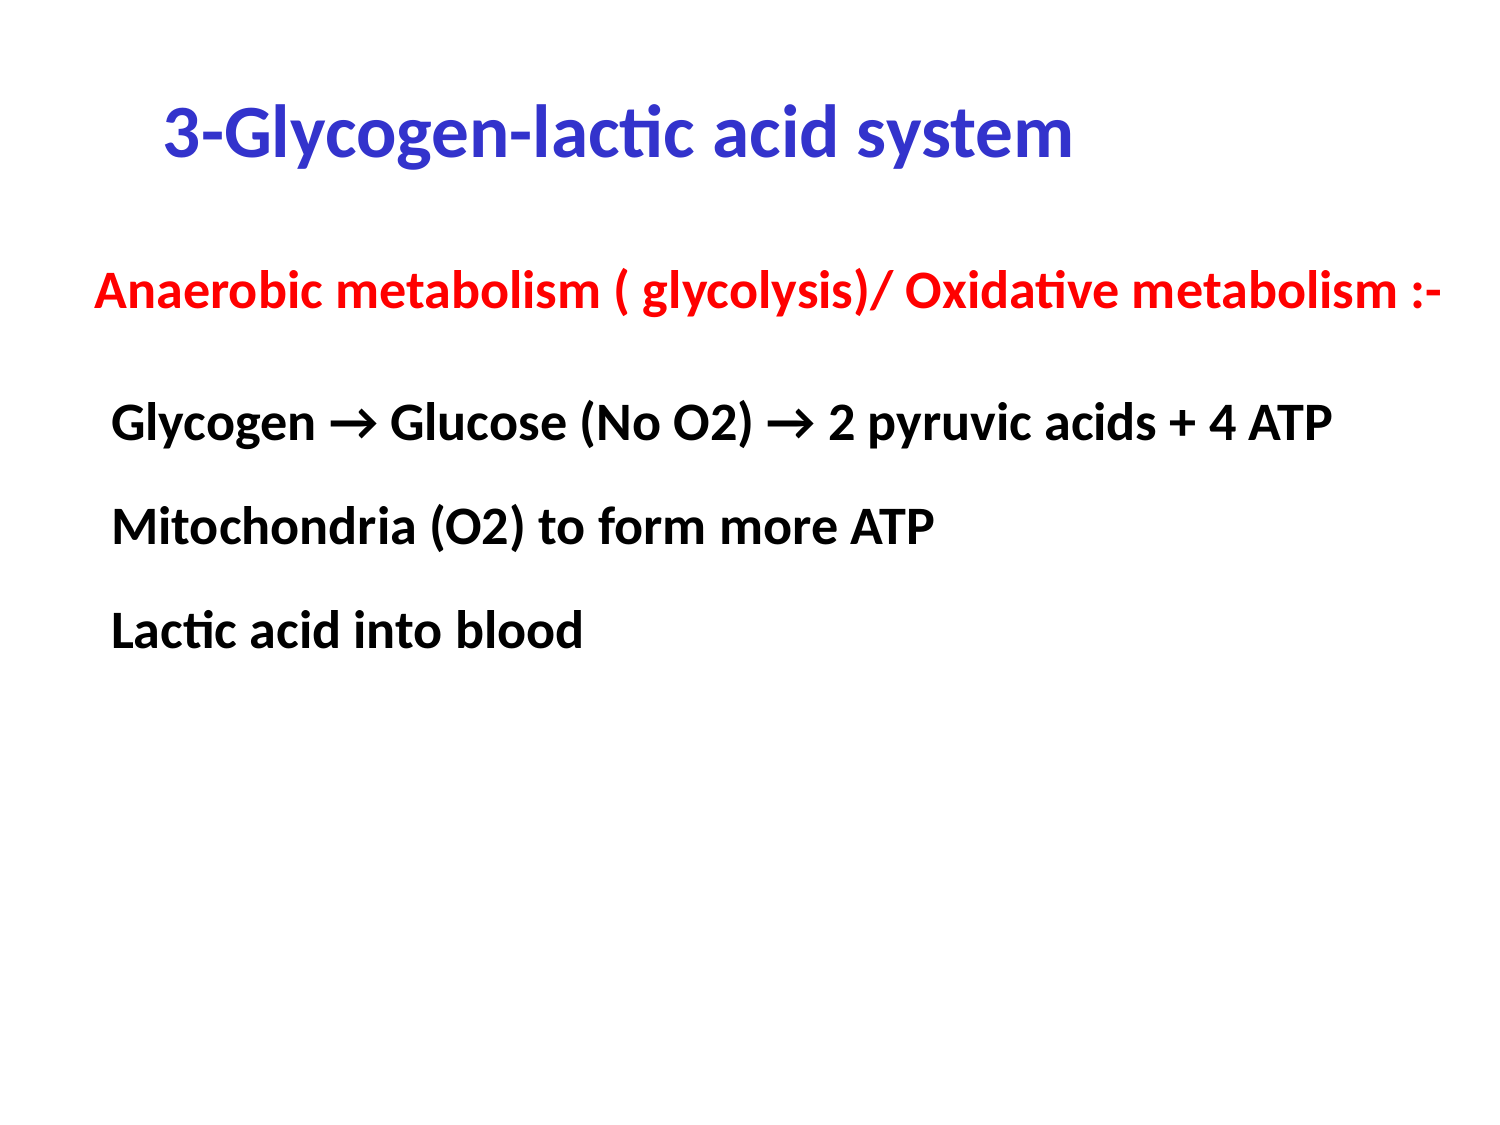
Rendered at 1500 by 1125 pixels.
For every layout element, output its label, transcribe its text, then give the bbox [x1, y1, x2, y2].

text_box Anaerobic metabolism ( glycolysis)/ Oxidative metabolism :- [94, 269, 1445, 370]
text_box 3-Glycogen-lactic acid system [162, 85, 1076, 259]
text_box Glycogen → Glucose (No O2) → 2 pyruvic acids + 4 ATP Mitochondria (O2) to form more ATP Lactic acid into blood [100, 399, 1404, 764]
